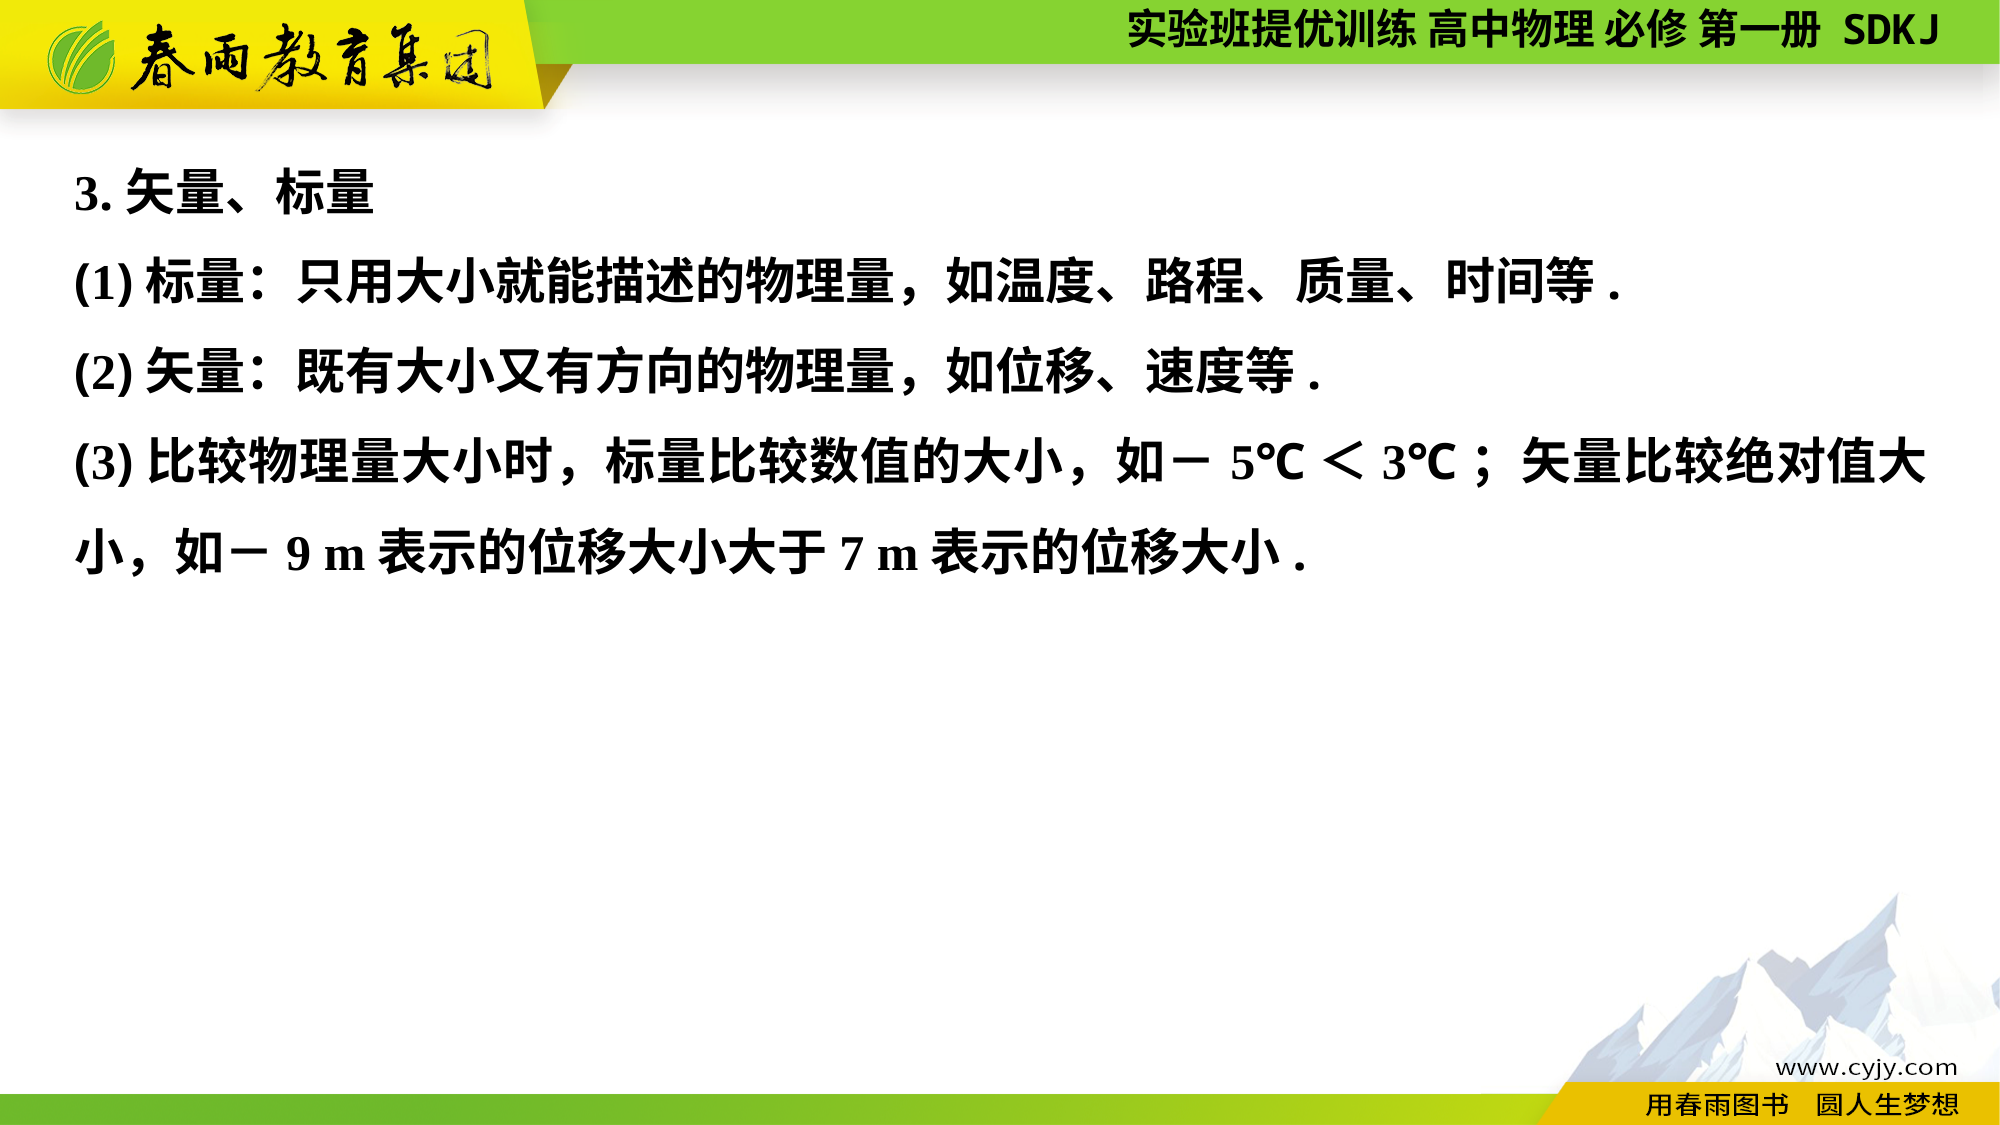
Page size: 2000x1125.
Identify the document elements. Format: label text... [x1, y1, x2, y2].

list 3.矢量、标量 (1)标量：只用大小就能描述的物理量，如温度、路程、质量、时间等. (2)矢量：既有大小又有方向的物理量，如位移、速度等. (3)比较物理量大小时，标量比较数值的大小，如－5℃＜3℃；矢量比较绝对值大小，如－9 m表示的位移大小大于7 m表示的位移大小. [59, 122, 1944, 592]
picture [0, 0, 2000, 1125]
